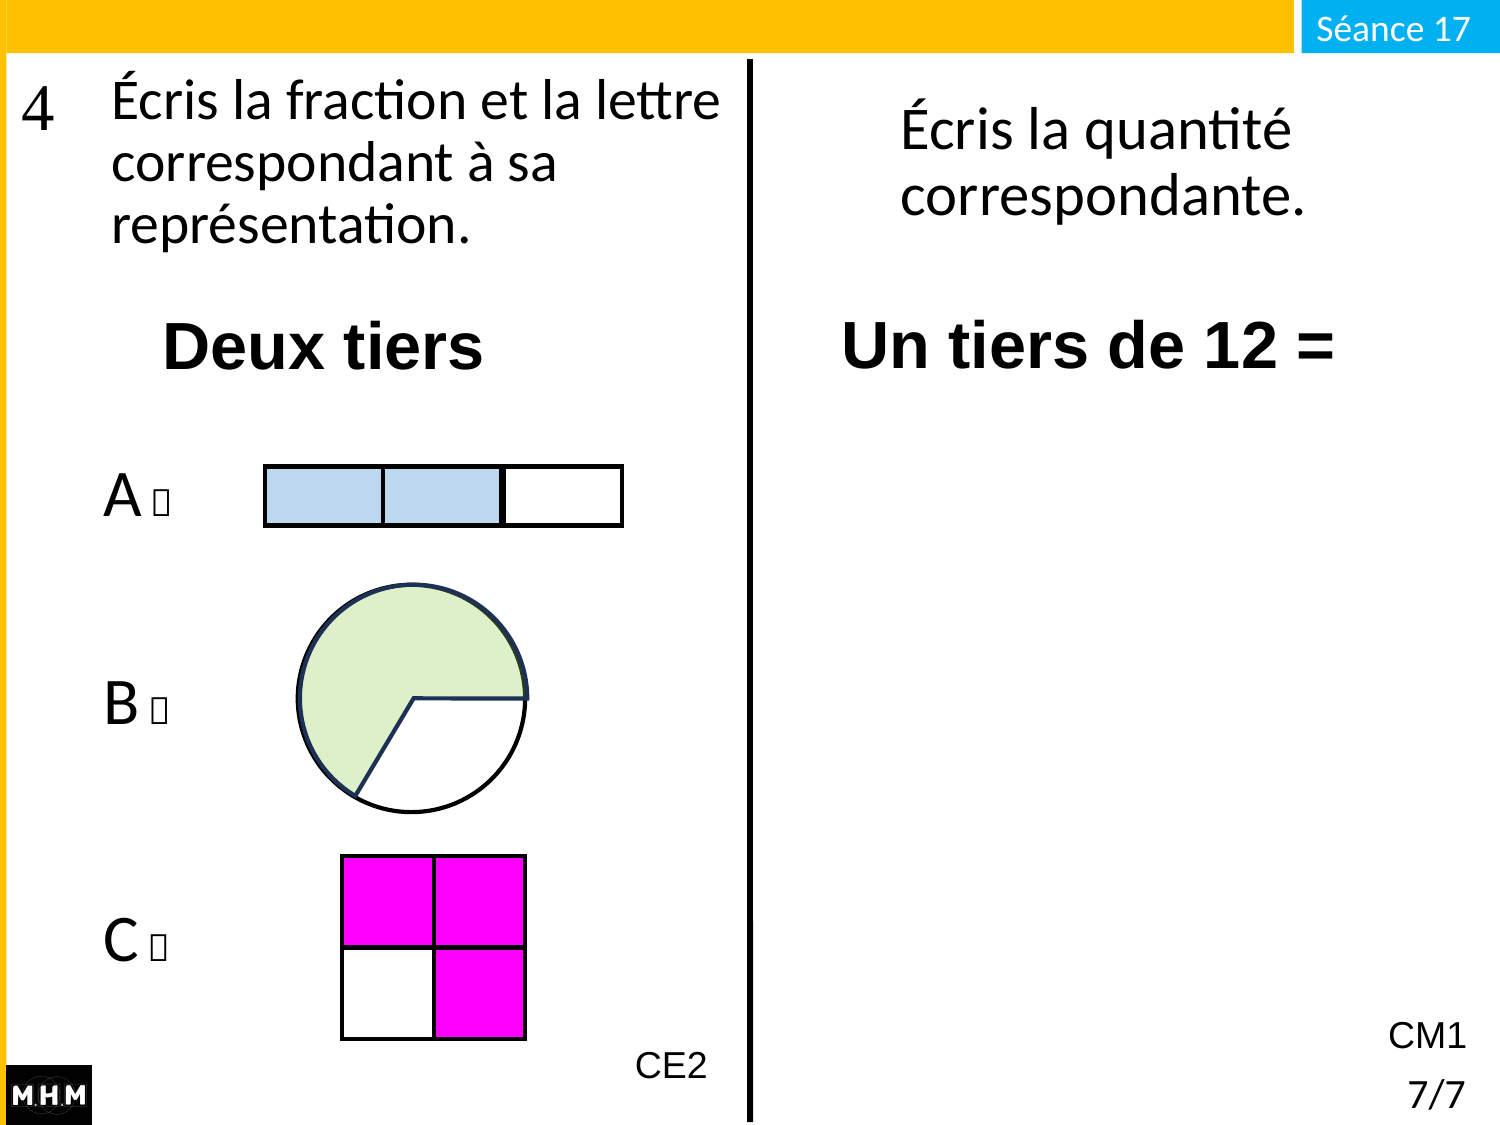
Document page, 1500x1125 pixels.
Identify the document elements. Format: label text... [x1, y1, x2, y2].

text_box [297, 582, 530, 799]
text_box [295, 591, 528, 815]
text_box B  [88, 650, 235, 746]
text_box A  [88, 442, 235, 538]
text_box [385, 464, 502, 528]
text_box Un tiers de 12 = [826, 294, 1447, 458]
text_box Deux tiers [147, 295, 561, 385]
text_box CM1 [1373, 1003, 1492, 1061]
picture [6, 1065, 92, 1125]
text_box Écris la quantité correspondante. [885, 89, 1447, 237]
text_box CE2 [620, 1033, 739, 1091]
text_box [263, 464, 385, 528]
text_box Écris la fraction et la lettre correspondant à sa représentation. [96, 60, 739, 266]
list 7/7 [1373, 1064, 1500, 1125]
text_box C  [88, 887, 235, 982]
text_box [342, 856, 526, 1040]
text_box [502, 464, 624, 528]
